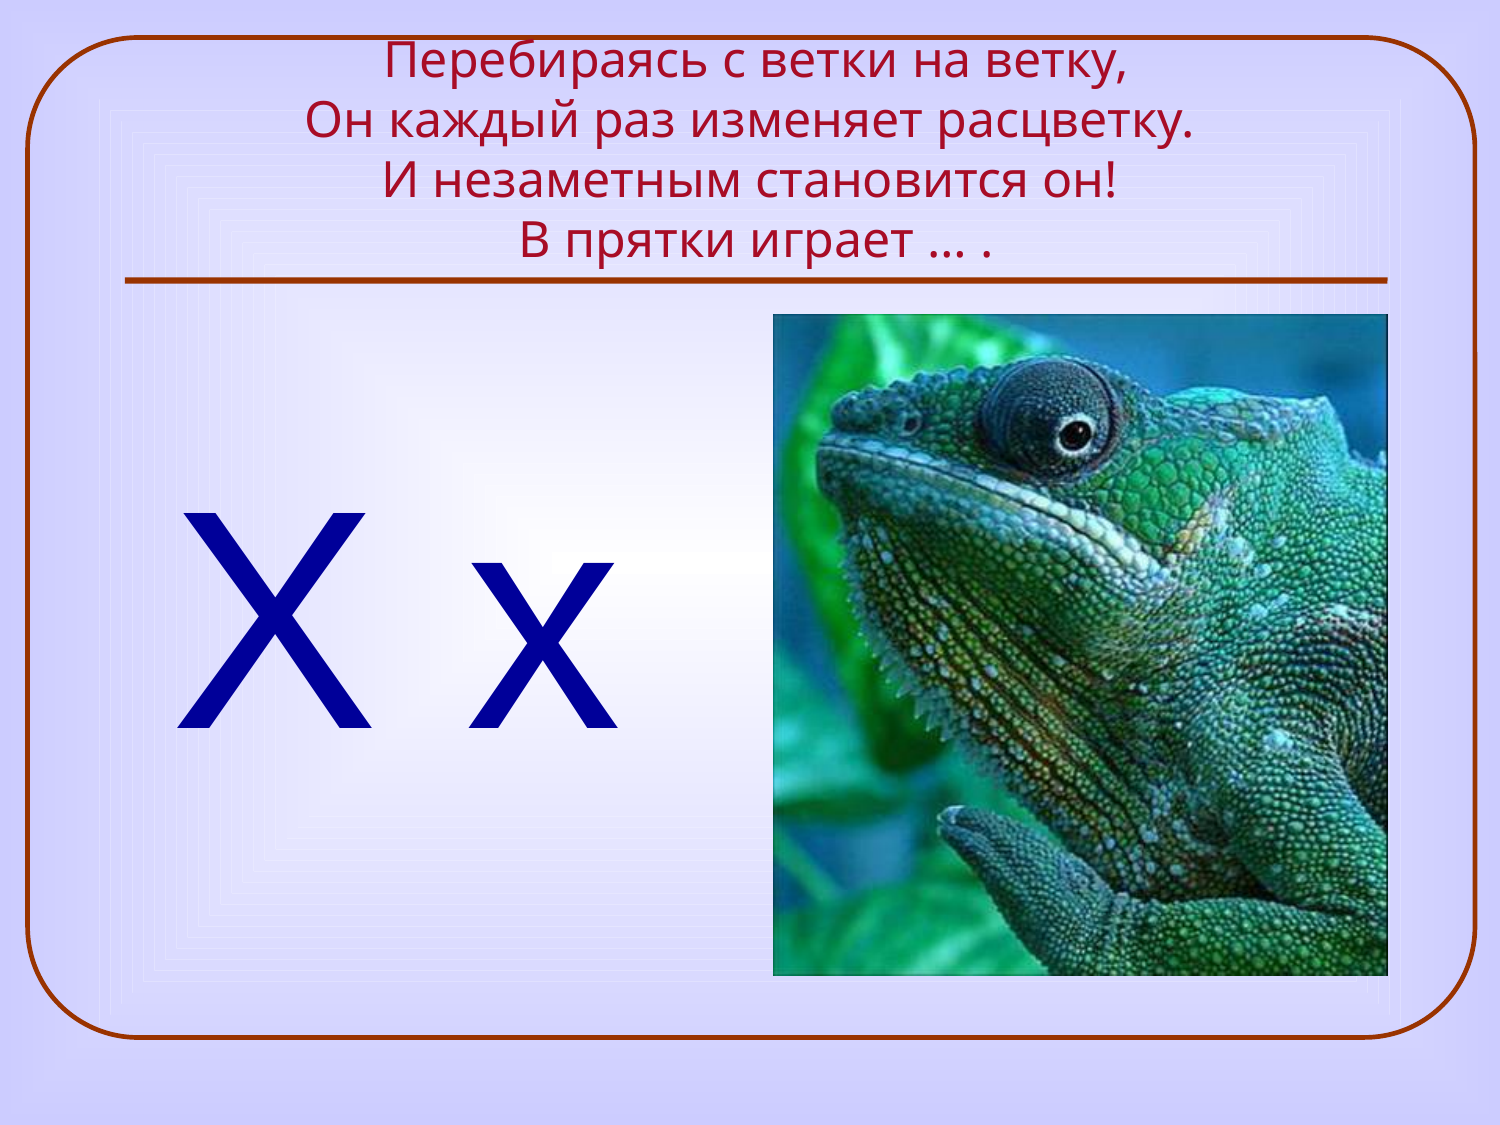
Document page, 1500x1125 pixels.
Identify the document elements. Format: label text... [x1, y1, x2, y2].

title Перебираясь с ветки на ветку, Он каждый раз изменяет расцветку. И незаметным становится он! В прятки играет … . [124, 87, 1388, 276]
list Х х [123, 408, 739, 976]
picture [773, 314, 1388, 977]
